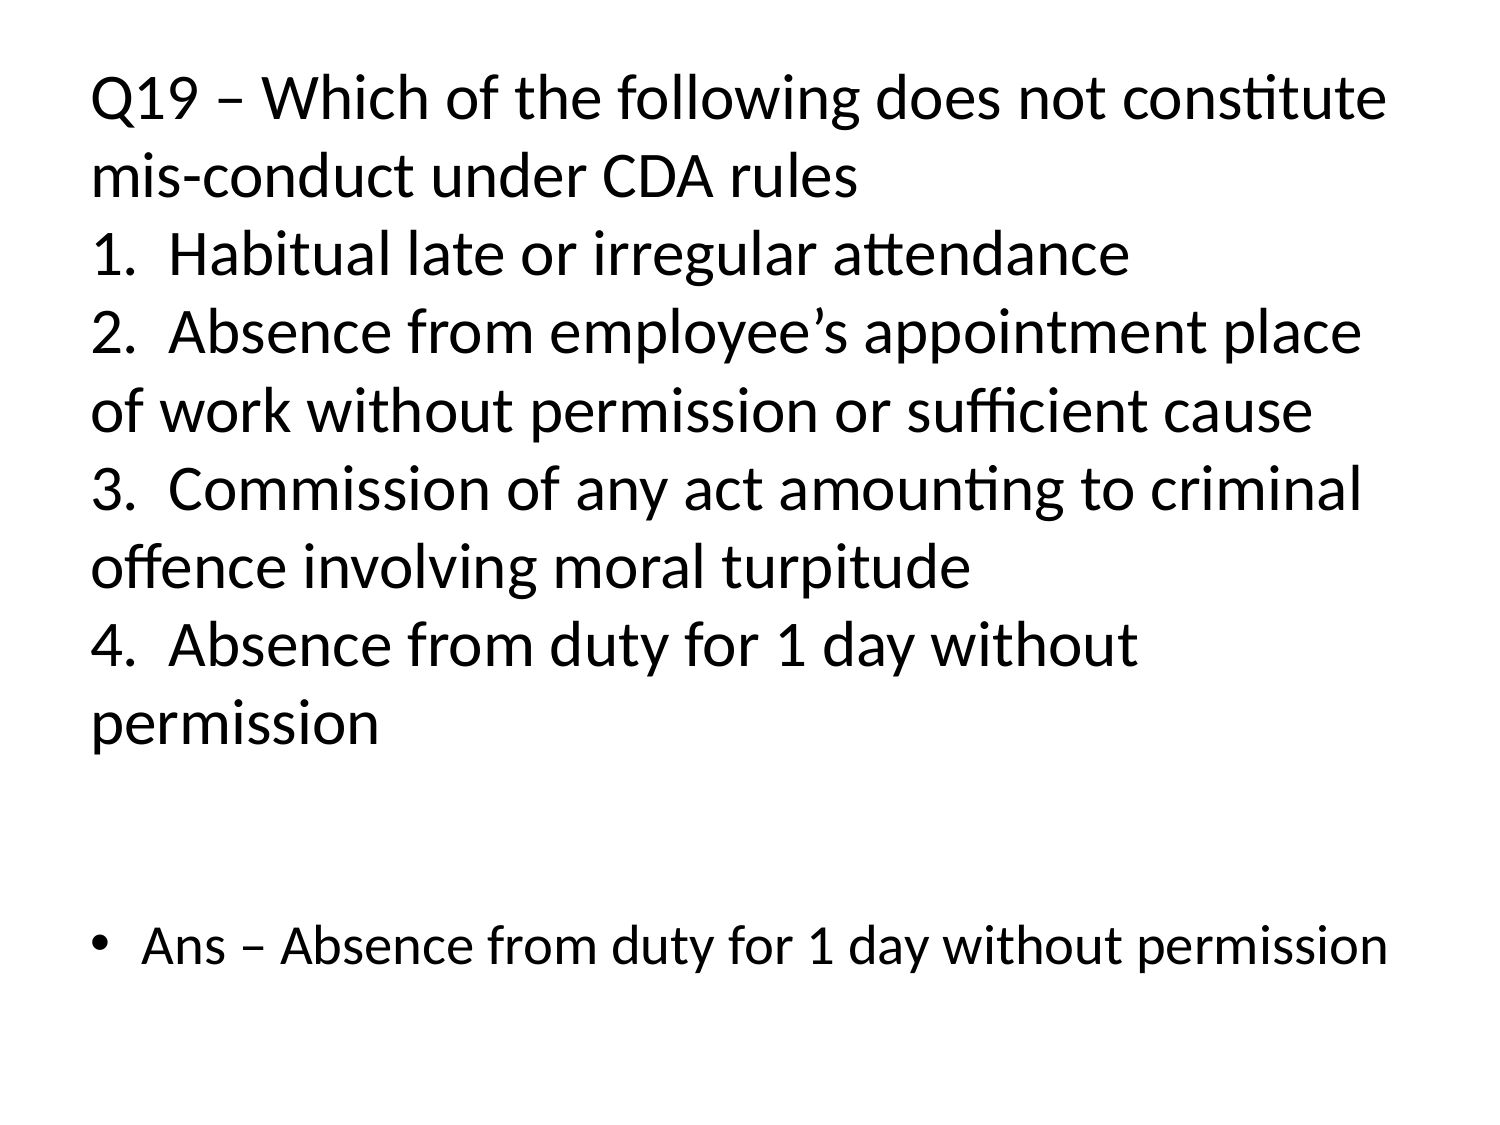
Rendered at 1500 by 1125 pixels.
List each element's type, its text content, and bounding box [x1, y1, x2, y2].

title Q19 – Which of the following does not constitute mis-conduct under CDA rules 1. Habitual late or irregular attendance 2. Absence from employee’s appointment place of work without permission or sufficient cause 3. Commission of any act amounting to criminal offence involving moral turpitude 4. Absence from duty for 1 day without permission [75, 45, 1425, 863]
list Ans – Absence from duty for 1 day without permission [75, 900, 1425, 1050]
